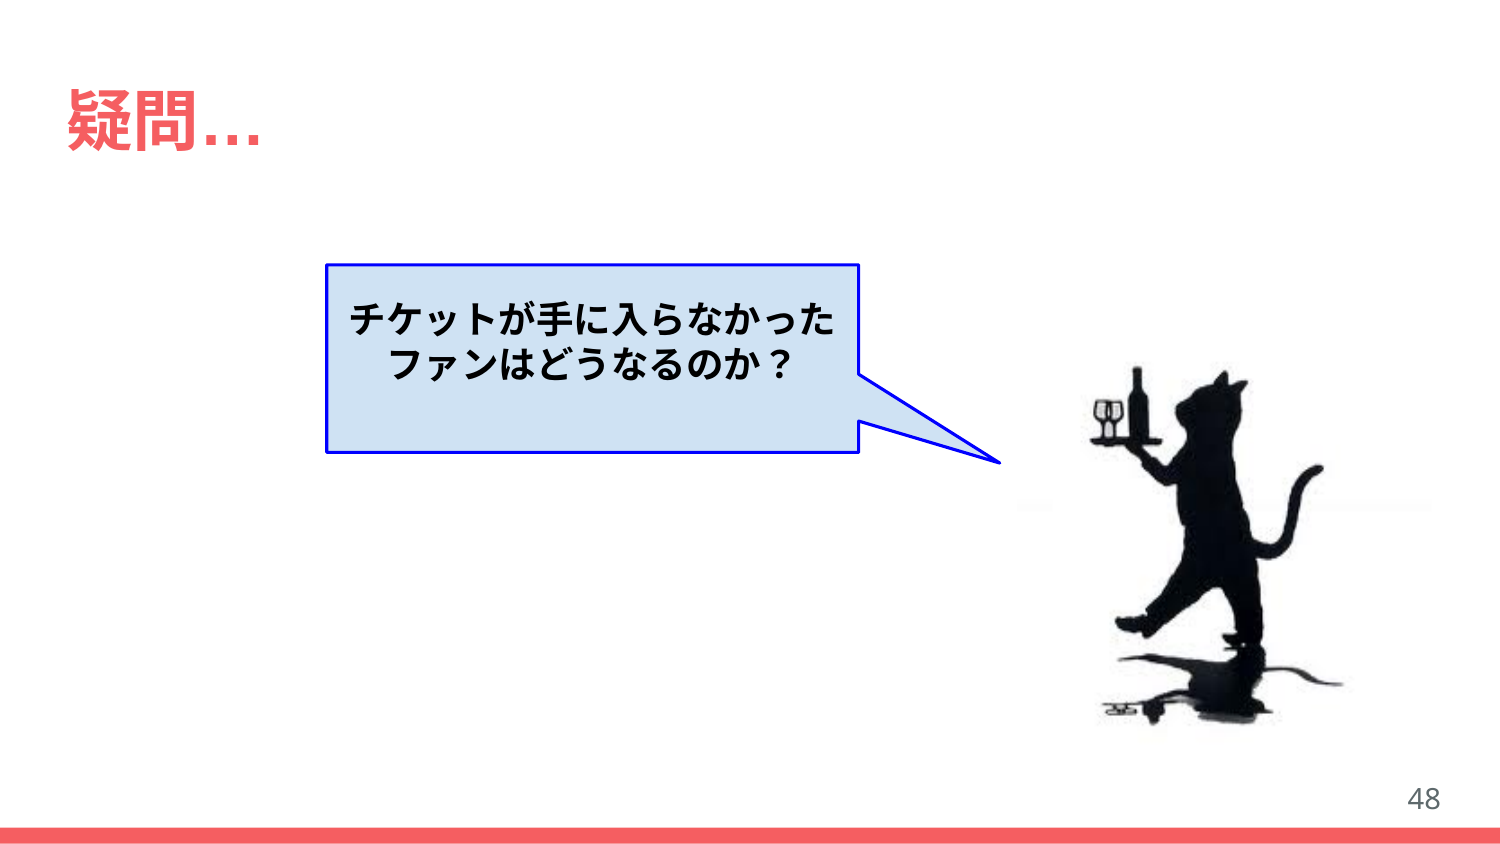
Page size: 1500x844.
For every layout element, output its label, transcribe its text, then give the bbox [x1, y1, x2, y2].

picture [1017, 345, 1432, 747]
slide_number 48 [1392, 767, 1483, 833]
list [154, 186, 1346, 747]
title 疑問… [51, 64, 1449, 167]
